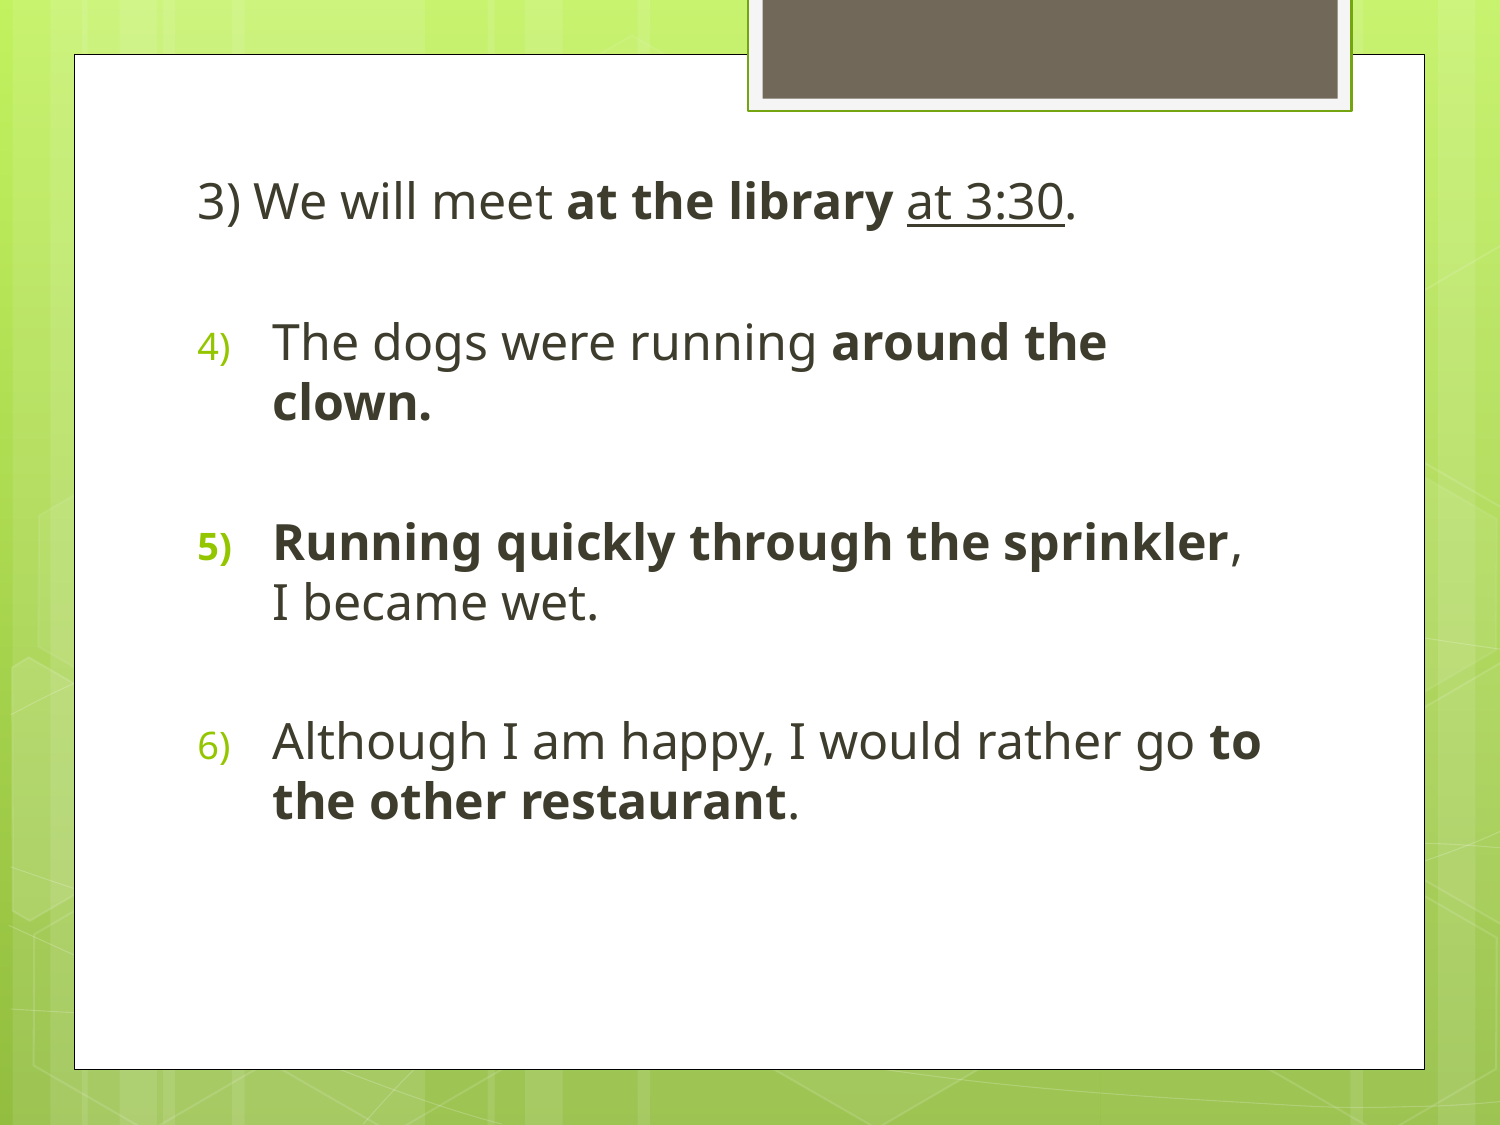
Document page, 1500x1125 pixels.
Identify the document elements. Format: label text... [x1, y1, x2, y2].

list 3) We will meet at the library at 3:30. The dogs were running around the clown. Running quickly through the sprinkler, I became wet. Although I am happy, I would rather go to the other restaurant. [171, 162, 1283, 957]
